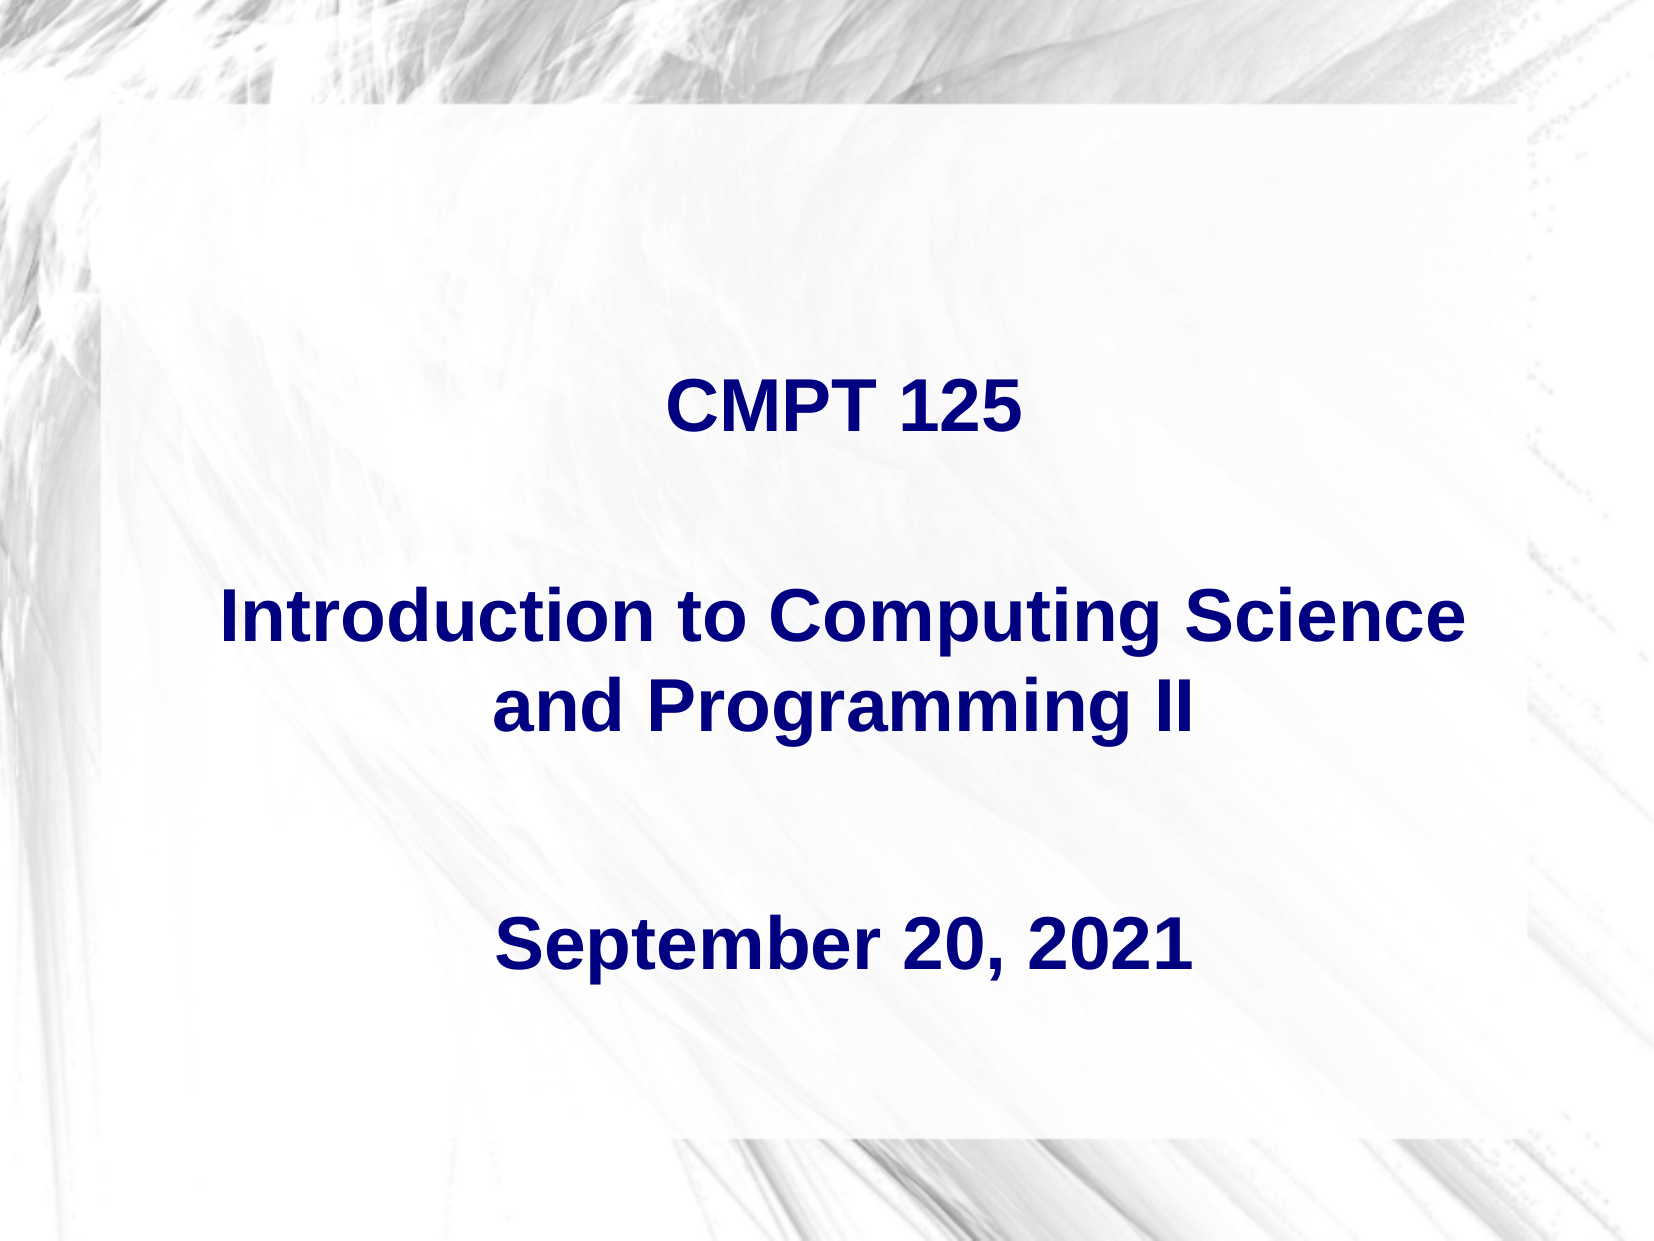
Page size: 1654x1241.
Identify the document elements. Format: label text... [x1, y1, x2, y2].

list CMPT 125 Introduction to Computing Science and Programming II September 20, 2021 [118, 237, 1571, 1224]
picture [0, 0, 1654, 1241]
